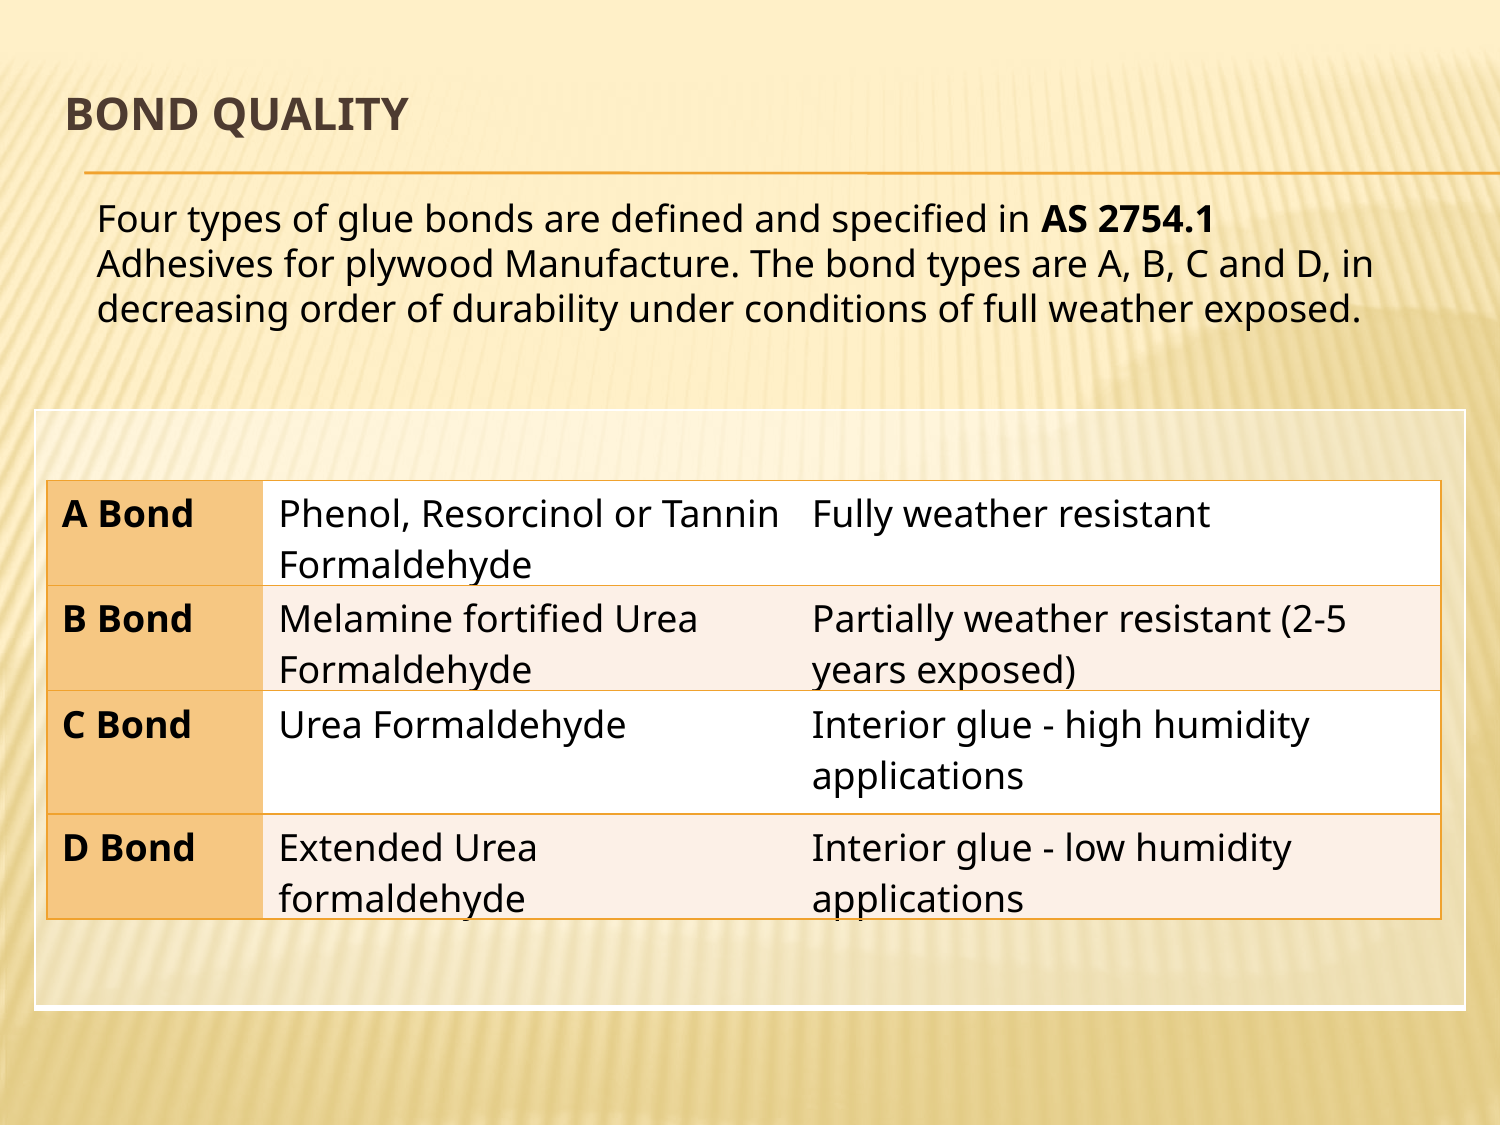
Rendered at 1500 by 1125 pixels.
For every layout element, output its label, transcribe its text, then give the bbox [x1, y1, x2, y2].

table_cell D Bond [48, 815, 263, 918]
table_cell B Bond [48, 586, 263, 690]
table_header Phenol, Resorcinol or Tannin Formaldehyde [263, 481, 797, 585]
table_cell C Bond [48, 691, 263, 813]
table_header [36, 411, 1464, 1005]
table_cell Interior glue - low humidity applications [797, 815, 1440, 918]
table_cell Extended Urea formaldehyde [263, 815, 797, 918]
table_header Fully weather resistant [797, 481, 1440, 585]
title Bond Quality [49, 75, 1475, 213]
table_cell Interior glue - high humidity applications [797, 691, 1440, 813]
text_box Four types of glue bonds are defined and specified in AS 2754.1 Adhesives for plywood Manufacture. The bond types are A, B, C and D, in decreasing order of durability under conditions of full weather exposed. [81, 187, 1407, 338]
table_cell Melamine fortified Urea Formaldehyde [263, 586, 797, 690]
table_cell Partially weather resistant (2-5 years exposed) [797, 586, 1440, 690]
table_header A Bond [48, 481, 263, 585]
table_cell Urea Formaldehyde [263, 691, 797, 813]
